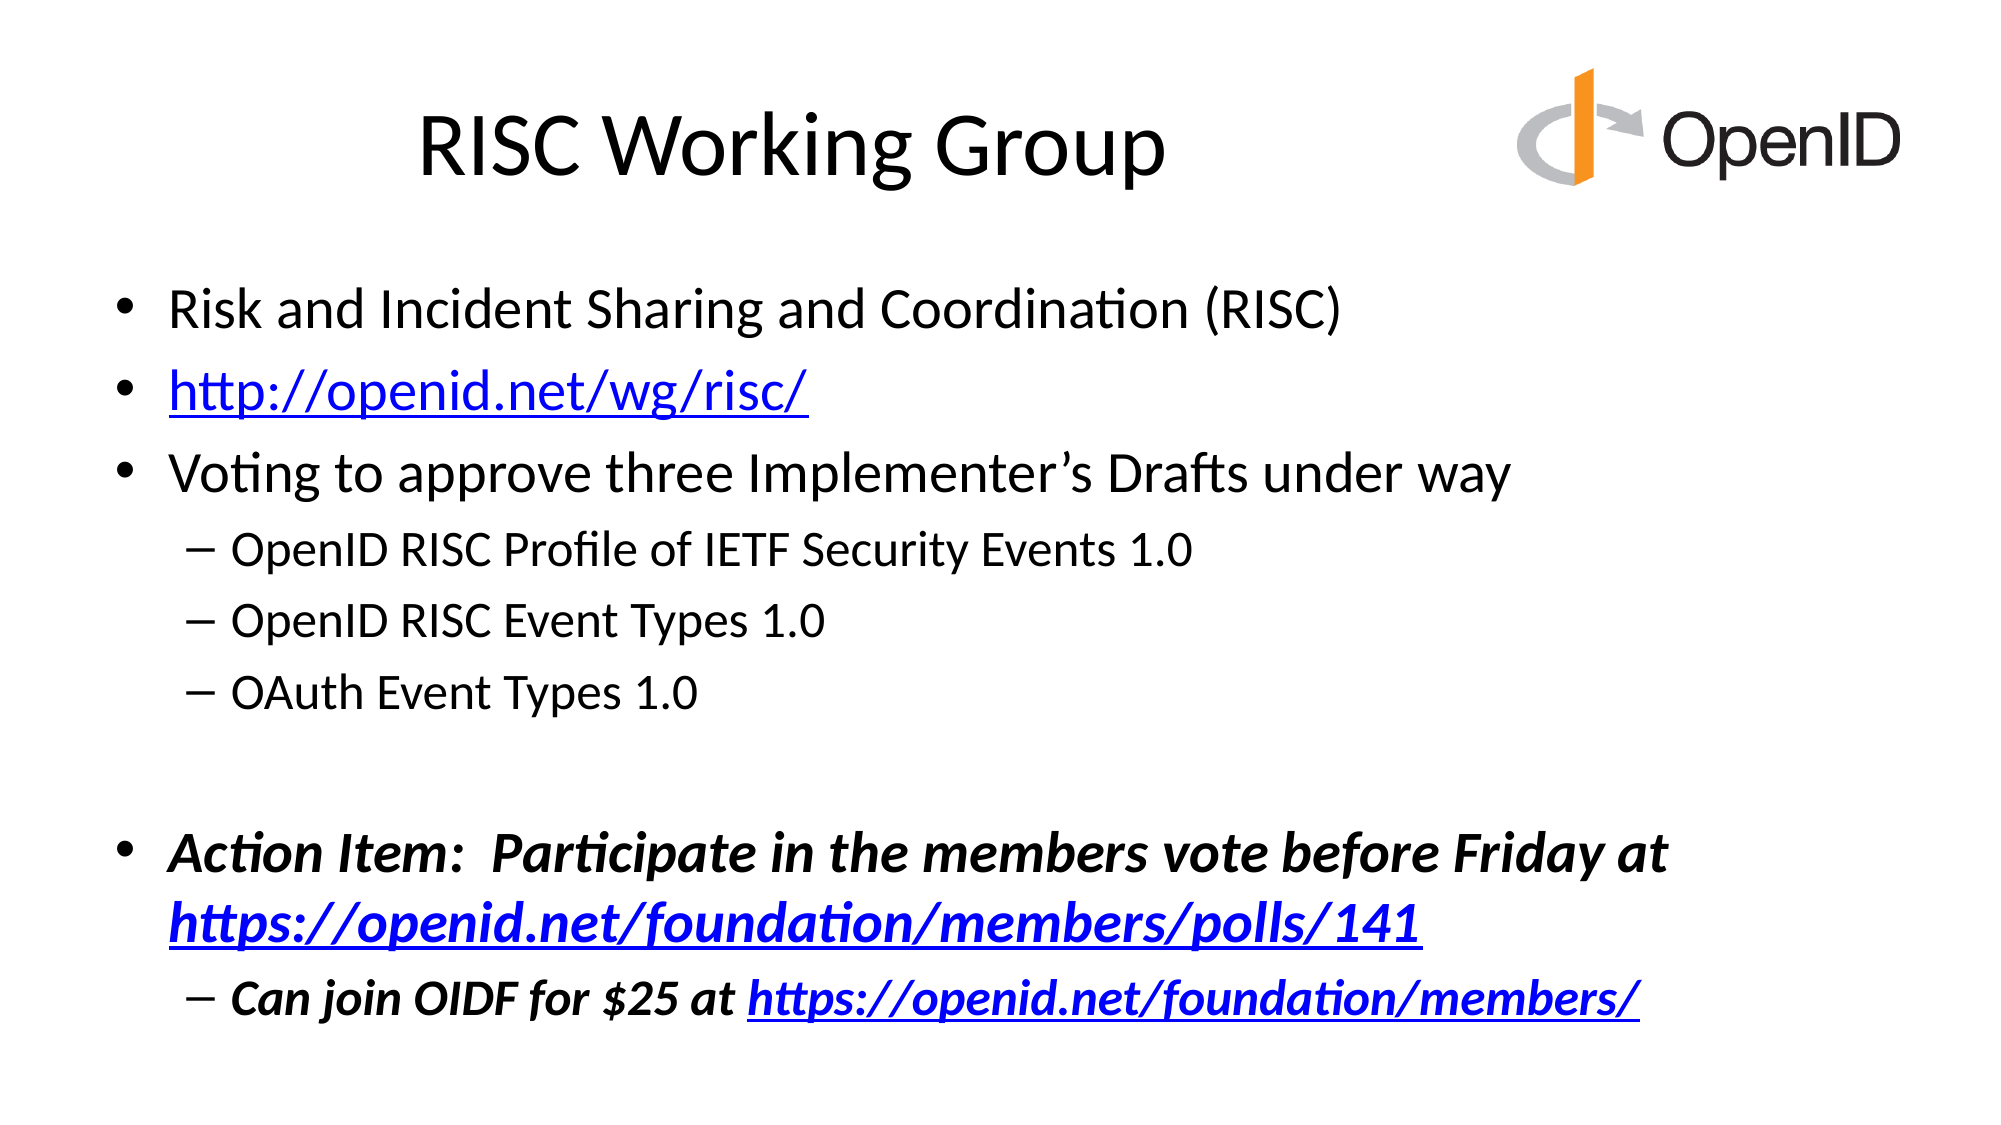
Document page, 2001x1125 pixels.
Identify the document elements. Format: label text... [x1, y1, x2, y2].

title RISC Working Group [99, 45, 1487, 233]
list Risk and Incident Sharing and Coordination (RISC) http://openid.net/wg/risc/ Voting to approve three Implementer’s Drafts under way OpenID RISC Profile of IETF Security Events 1.0 OpenID RISC Event Types 1.0 OAuth Event Types 1.0 Action Item: Participate in the members vote before Friday at https://openid.net/foundation/members/polls/141 Can join OIDF for $25 at https://openid.net/foundation/members/ [99, 262, 1900, 1035]
picture [1486, 44, 1936, 224]
